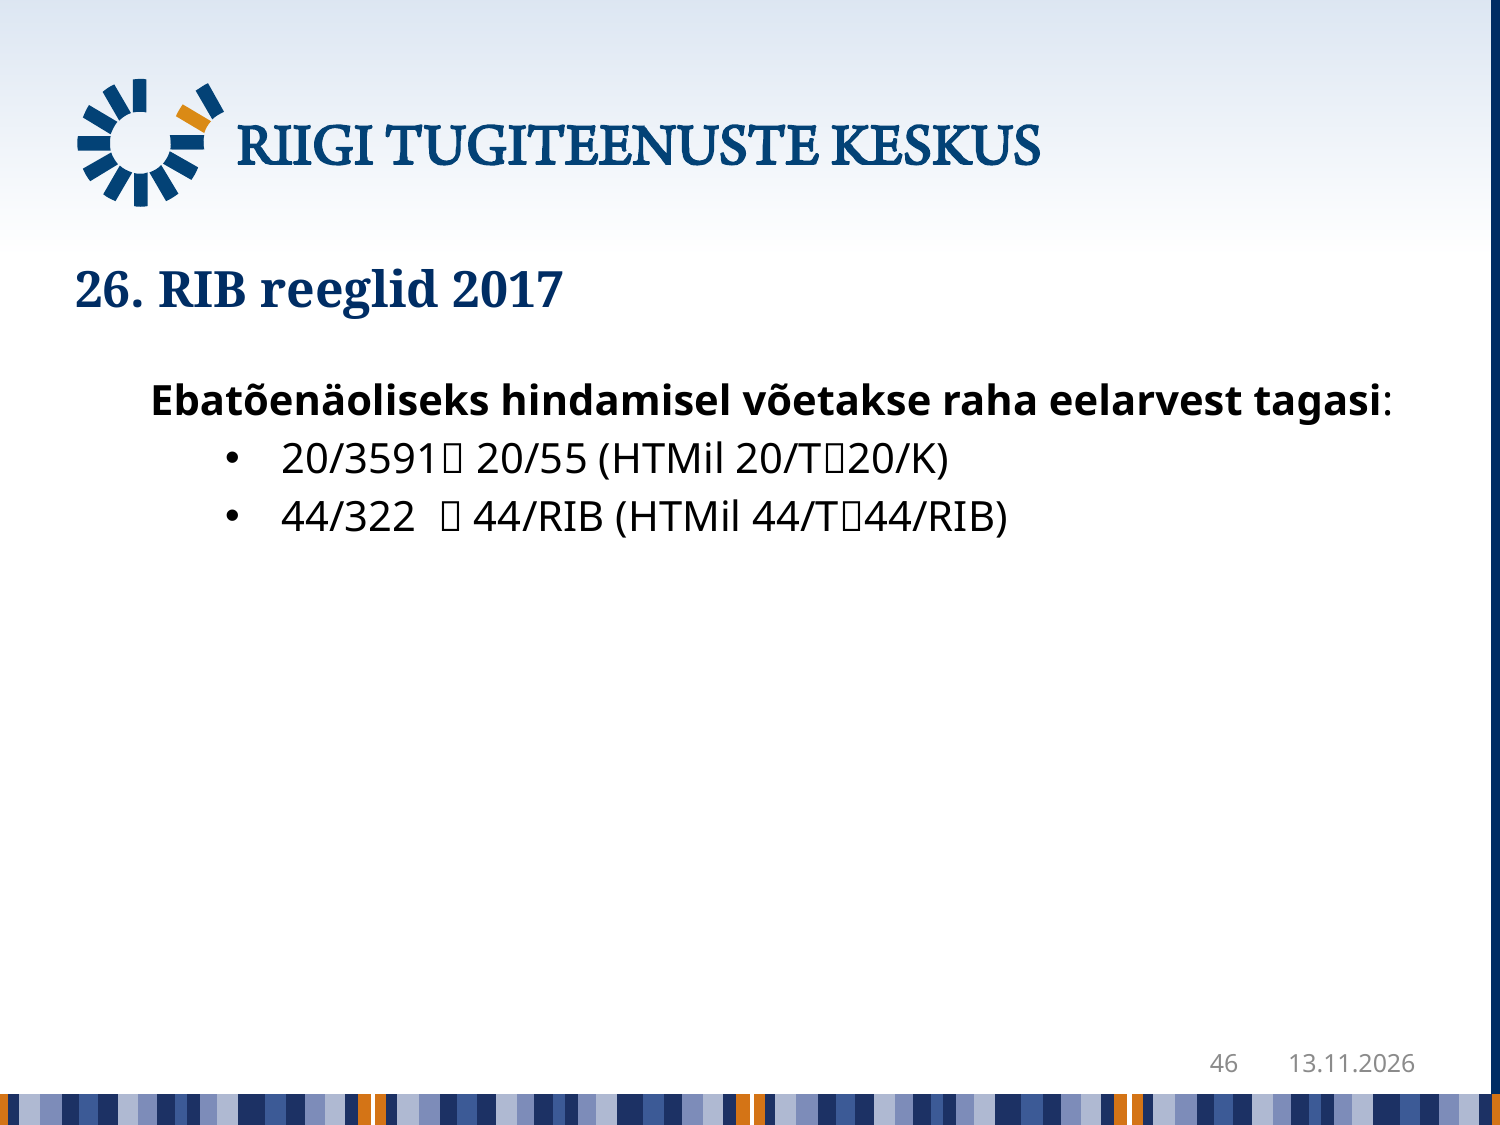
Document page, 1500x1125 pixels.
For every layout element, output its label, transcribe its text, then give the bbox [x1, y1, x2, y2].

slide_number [1269, 1035, 1431, 1095]
list Ebatõenäoliseks hindamisel võetakse raha eelarvest tagasi: 20/3591 20/55 (HTMil 20/T20/K) 44/322  44/RIB (HTMil 44/T44/RIB) [75, 373, 1425, 1012]
title 26. RIB reeglid 2017 [75, 257, 1425, 350]
slide_number 46 [1139, 1035, 1254, 1095]
